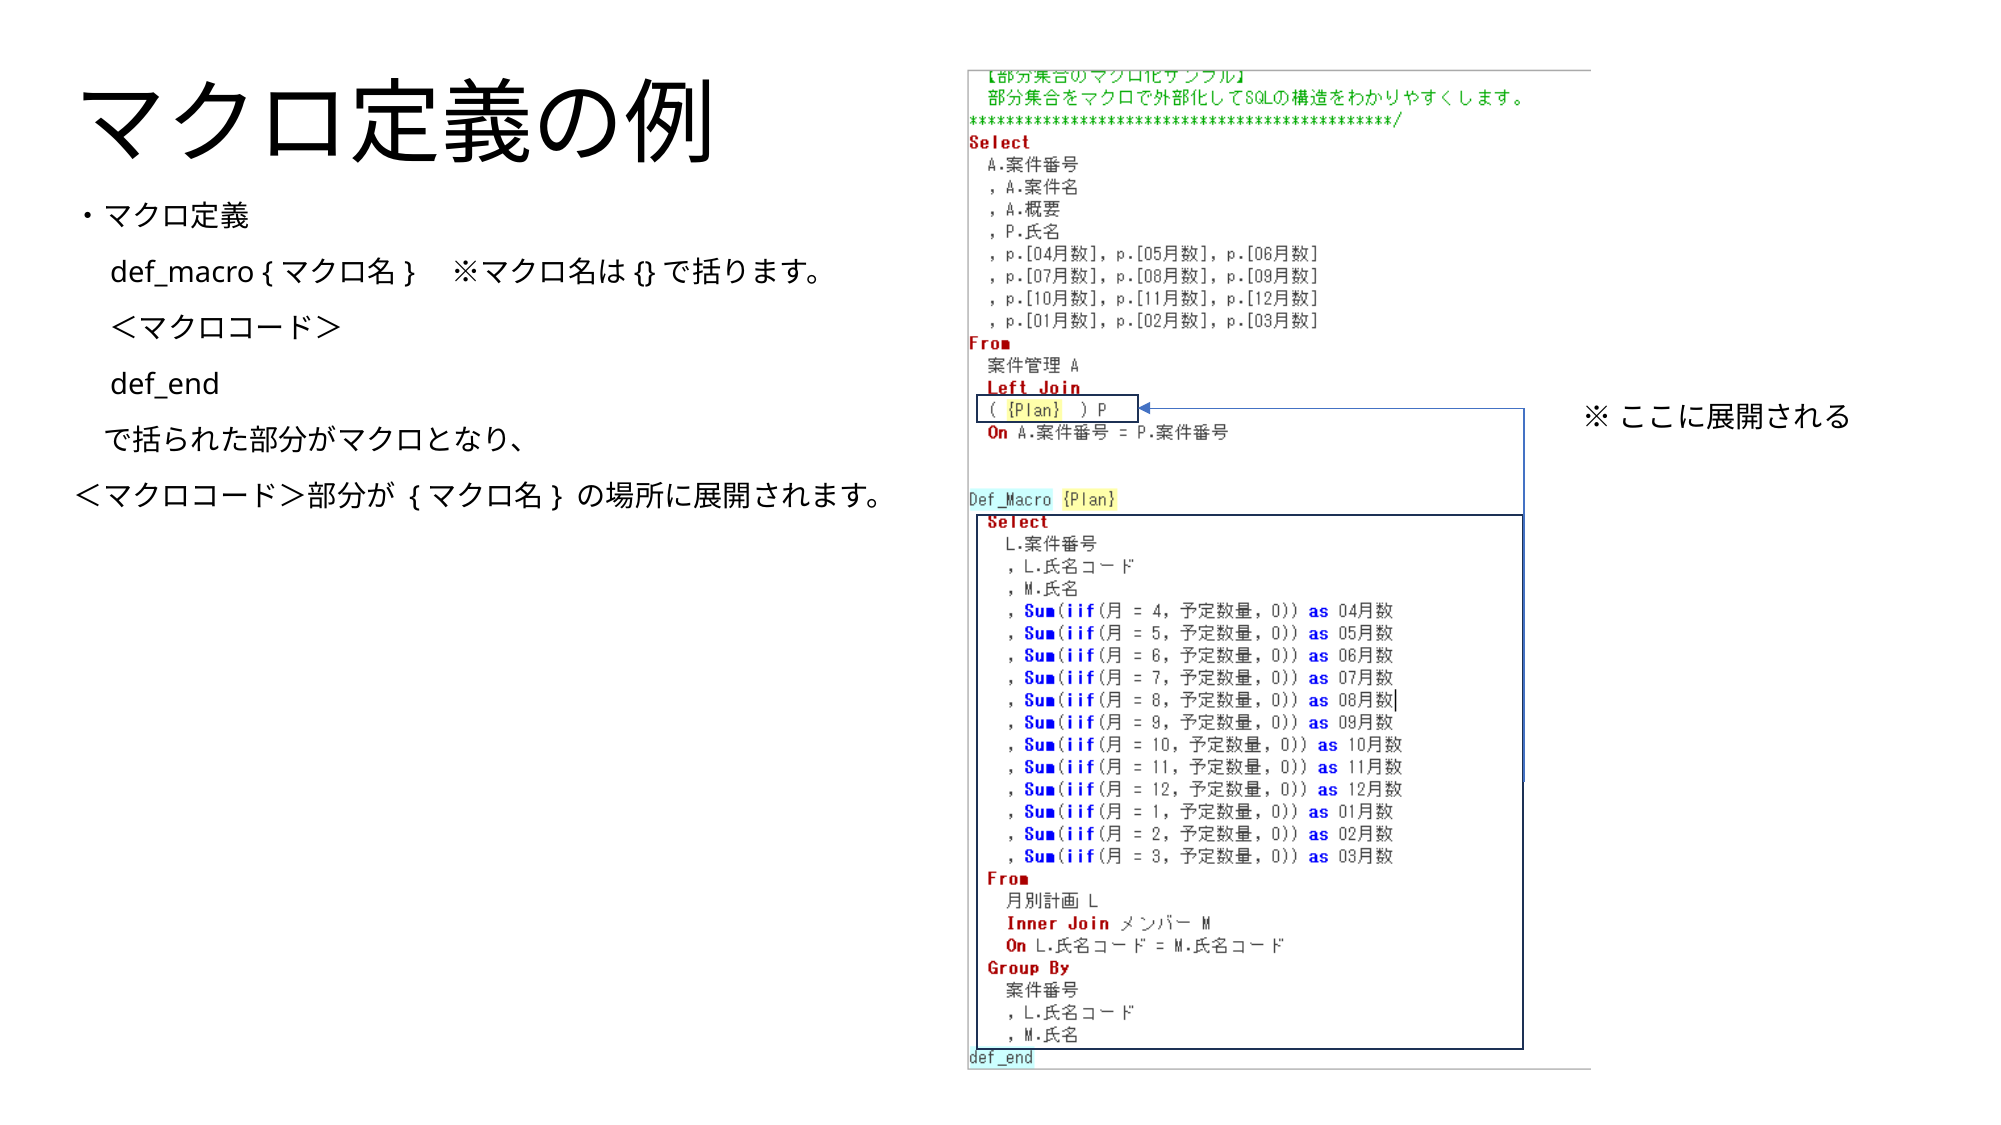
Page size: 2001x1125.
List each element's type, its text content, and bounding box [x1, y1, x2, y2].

picture [961, 66, 1591, 1088]
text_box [1137, 408, 1523, 782]
title マクロ定義の例 [59, 16, 1785, 235]
text_box ・マクロ定義 def_macro {マクロ名} ※マクロ名は{}で括ります。 ＜マクロコード＞ def_end で括られた部分がマクロとなり、 ＜マクロコード＞部分が {マクロ名} の場所に展開されます。 [59, 189, 918, 813]
text_box ※ここに展開される [1591, 391, 1868, 441]
